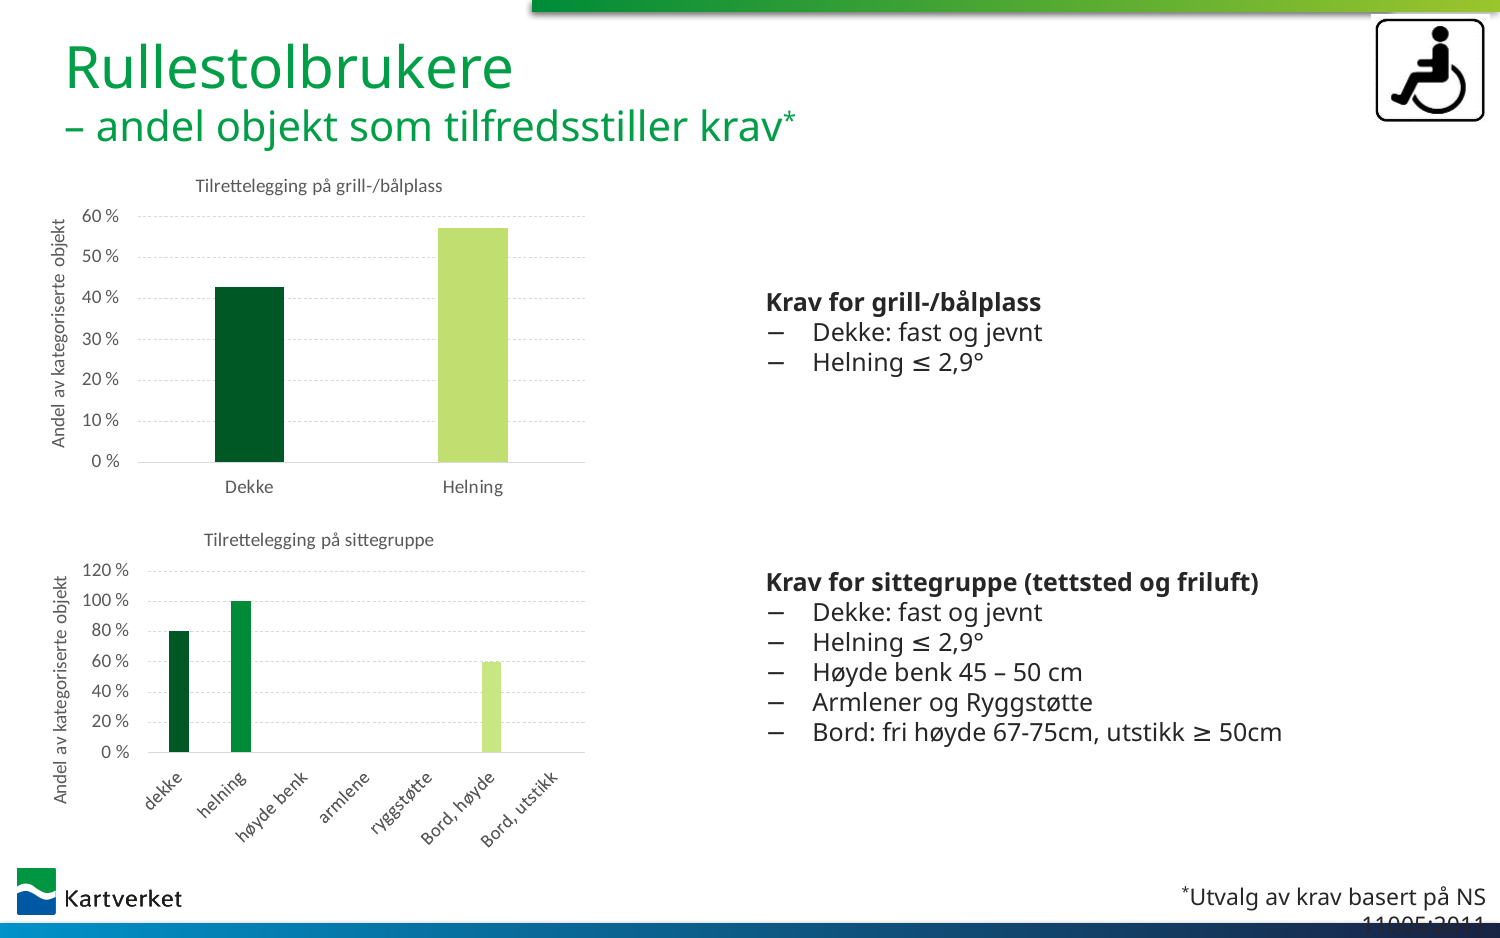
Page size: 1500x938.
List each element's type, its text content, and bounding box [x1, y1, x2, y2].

text_box *Utvalg av krav basert på NS 11005:2011 [1068, 873, 1500, 938]
text_box Krav for grill-/bålplass Dekke: fast og jevnt Helning ≤ 2,9° [750, 279, 1452, 384]
text_box Rullestolbrukere – andel objekt som tilfredsstiller krav* [49, 14, 1431, 158]
picture [41, 520, 596, 859]
picture [1371, 13, 1491, 127]
text_box Krav for sittegruppe (tettsted og friluft) Dekke: fast og jevnt Helning ≤ 2,9° Høyde benk 45 – 50 cm Armlener og Ryggstøtte Bord: fri høyde 67-75cm, utstikk ≥ 50cm [750, 559, 1500, 754]
picture [41, 166, 596, 505]
